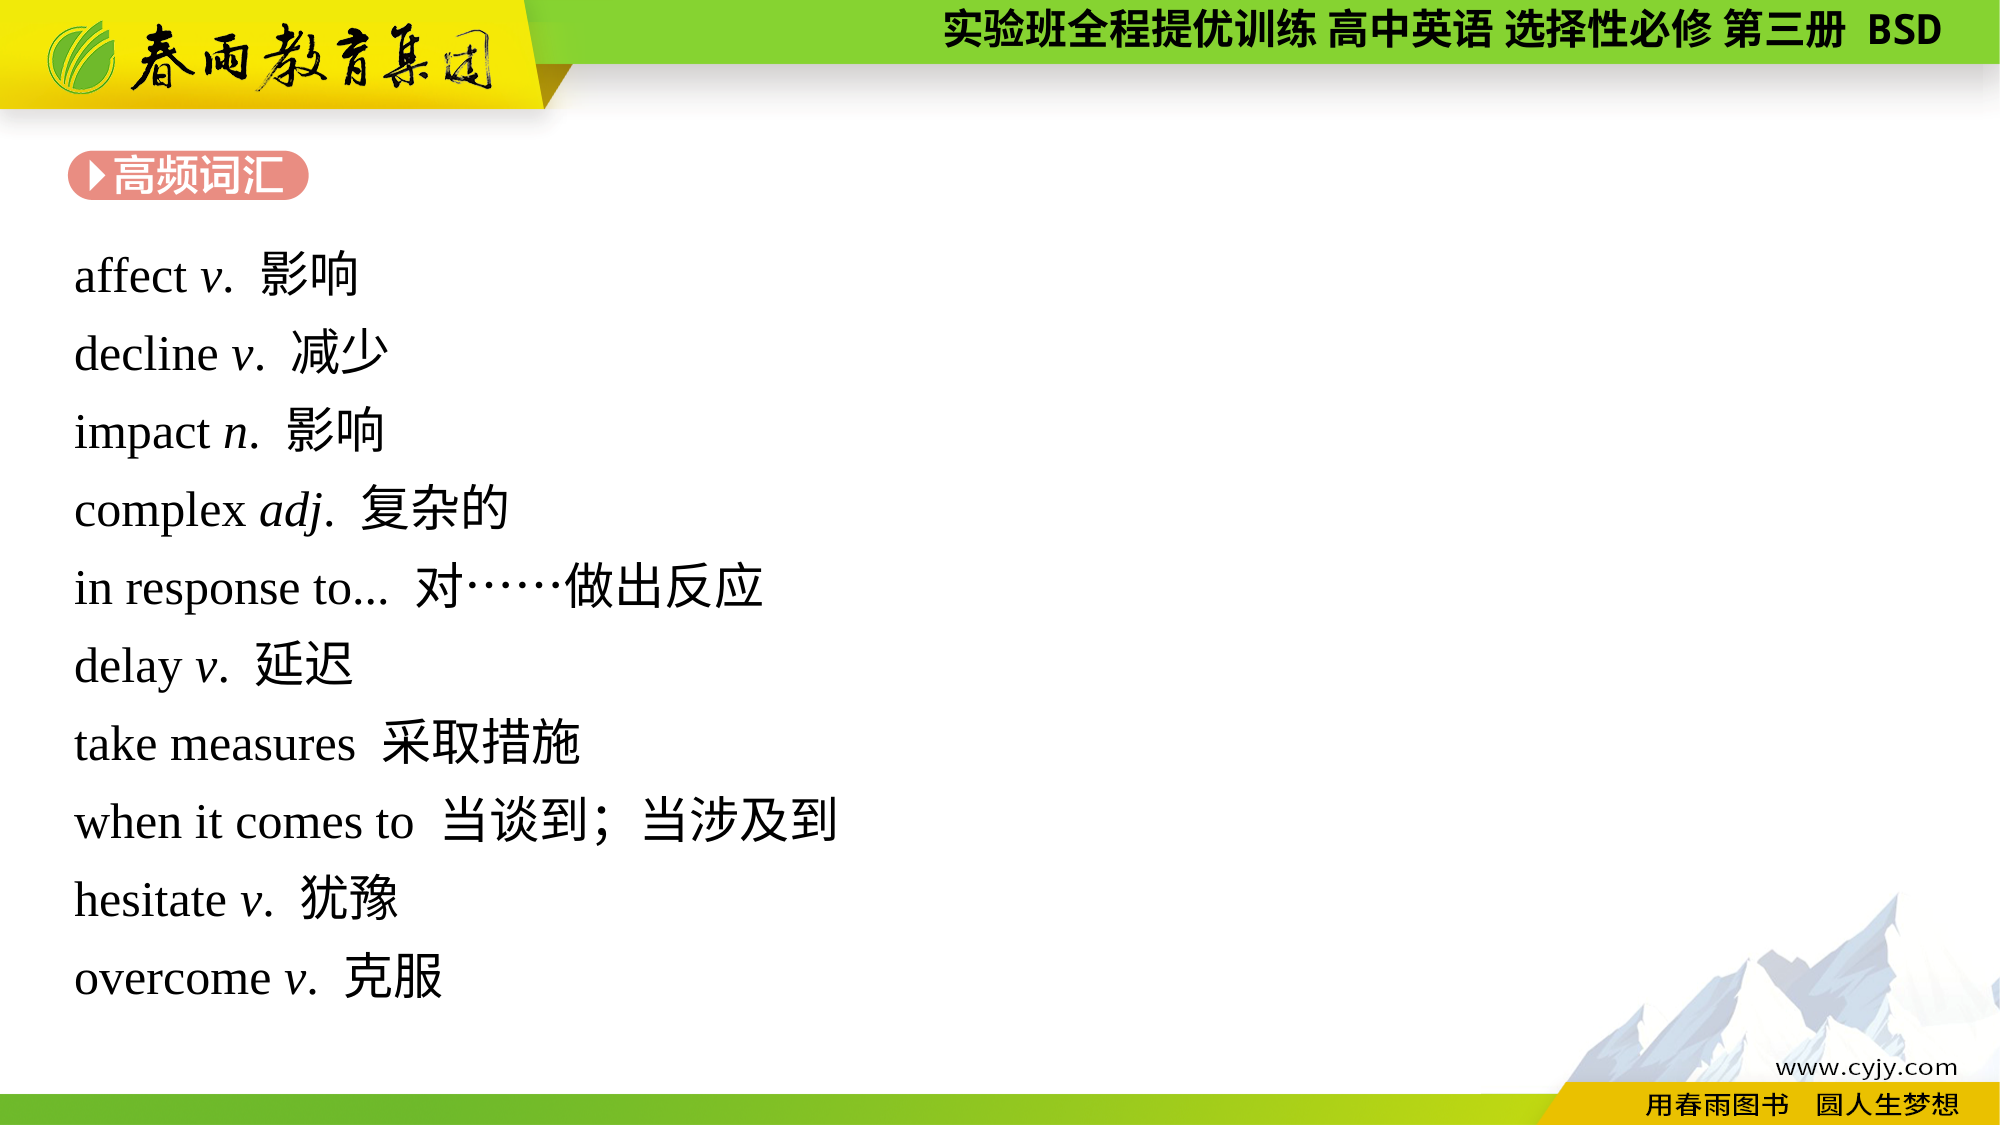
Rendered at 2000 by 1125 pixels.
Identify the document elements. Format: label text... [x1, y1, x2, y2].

list affect v. 影响 decline v. 减少 impact n. 影响 complex adj. 复杂的 in response to... 对……做出反应 delay v. 延迟 take measures 采取措施 when it comes to 当谈到；当涉及到 hesitate v. 犹豫 overcome v. 克服 [59, 217, 1944, 1012]
picture [0, 0, 2000, 1125]
